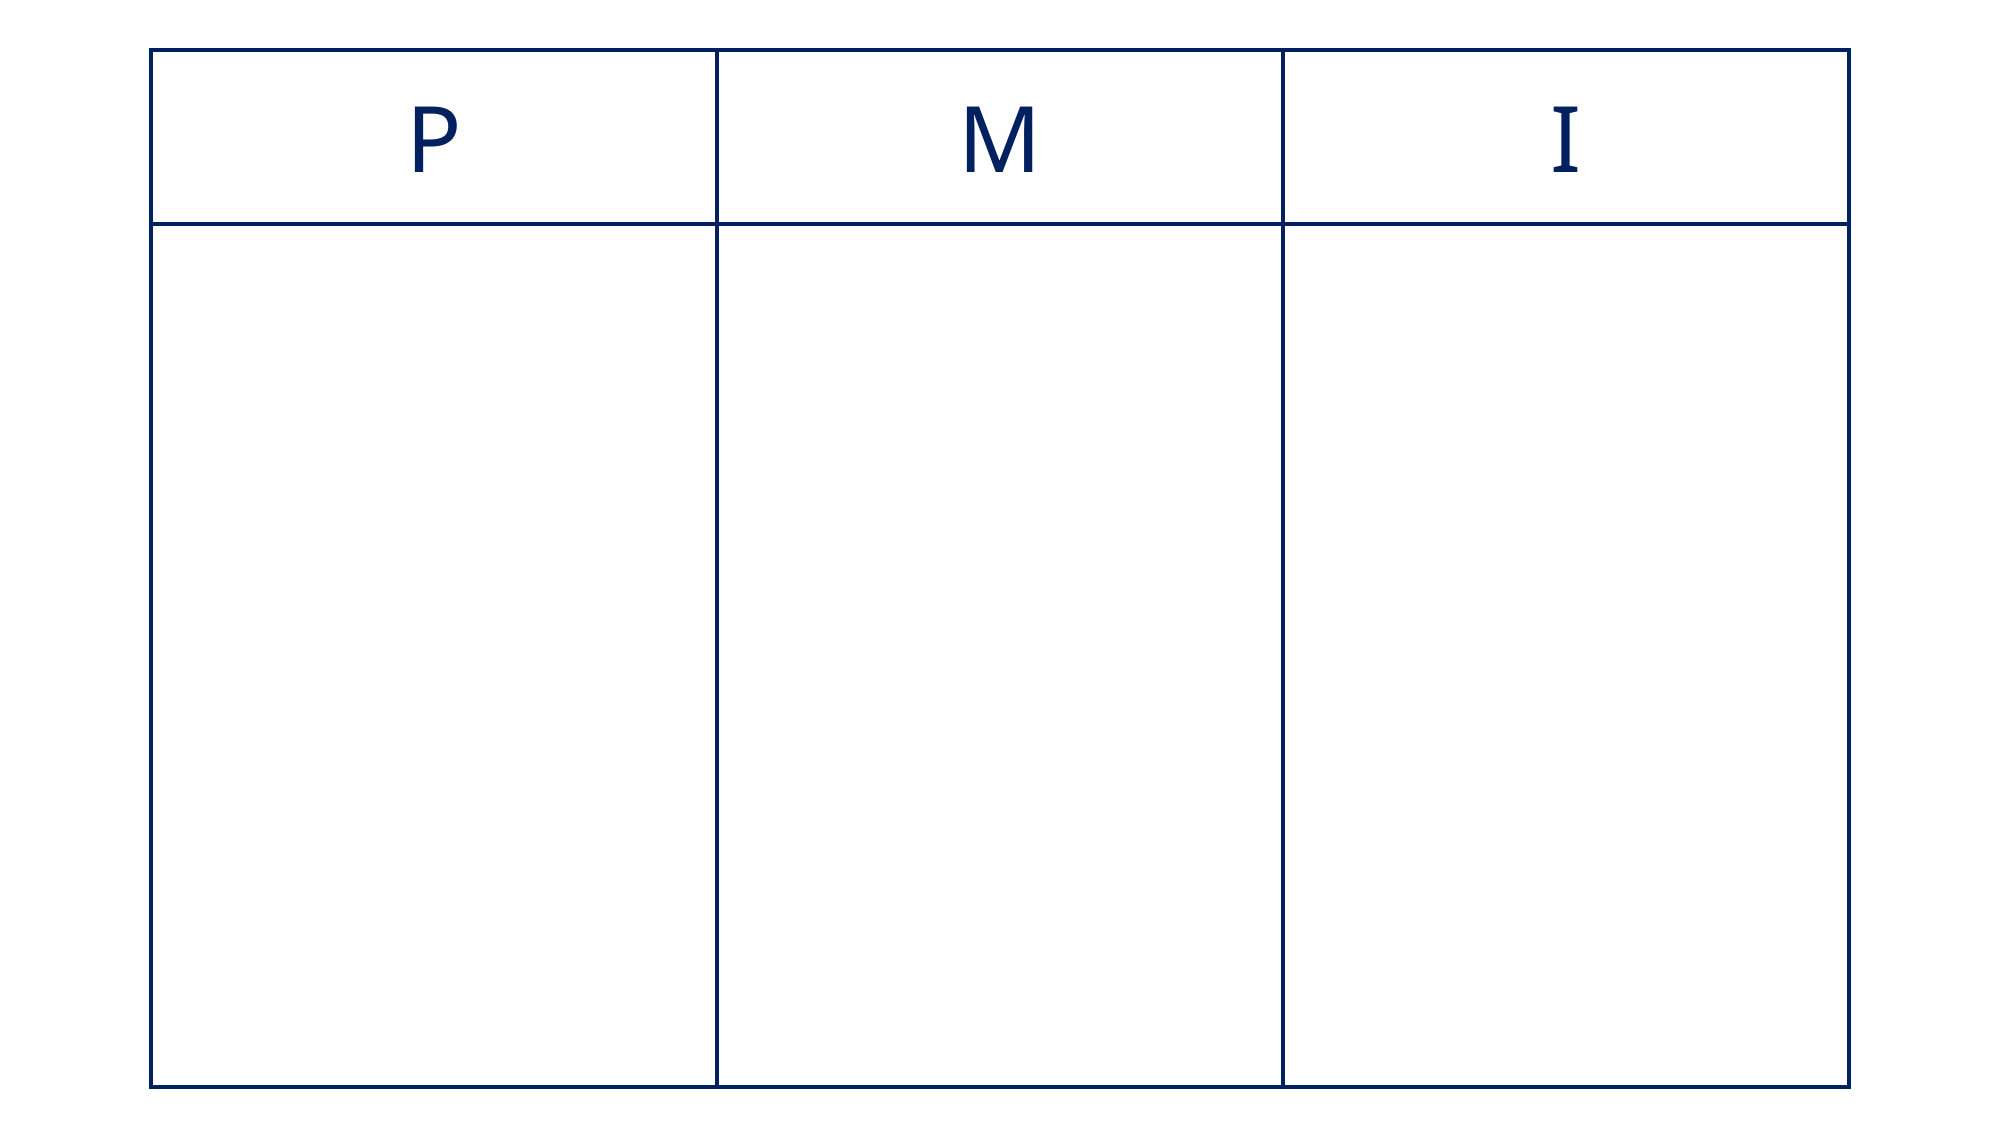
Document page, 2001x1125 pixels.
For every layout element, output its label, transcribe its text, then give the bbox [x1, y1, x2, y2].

table_cell [1285, 226, 1847, 1085]
table_cell [719, 226, 1281, 1085]
table_header I [1285, 52, 1847, 222]
table_header P [153, 52, 715, 222]
table_header M [719, 52, 1281, 222]
table_cell [153, 226, 715, 1085]
